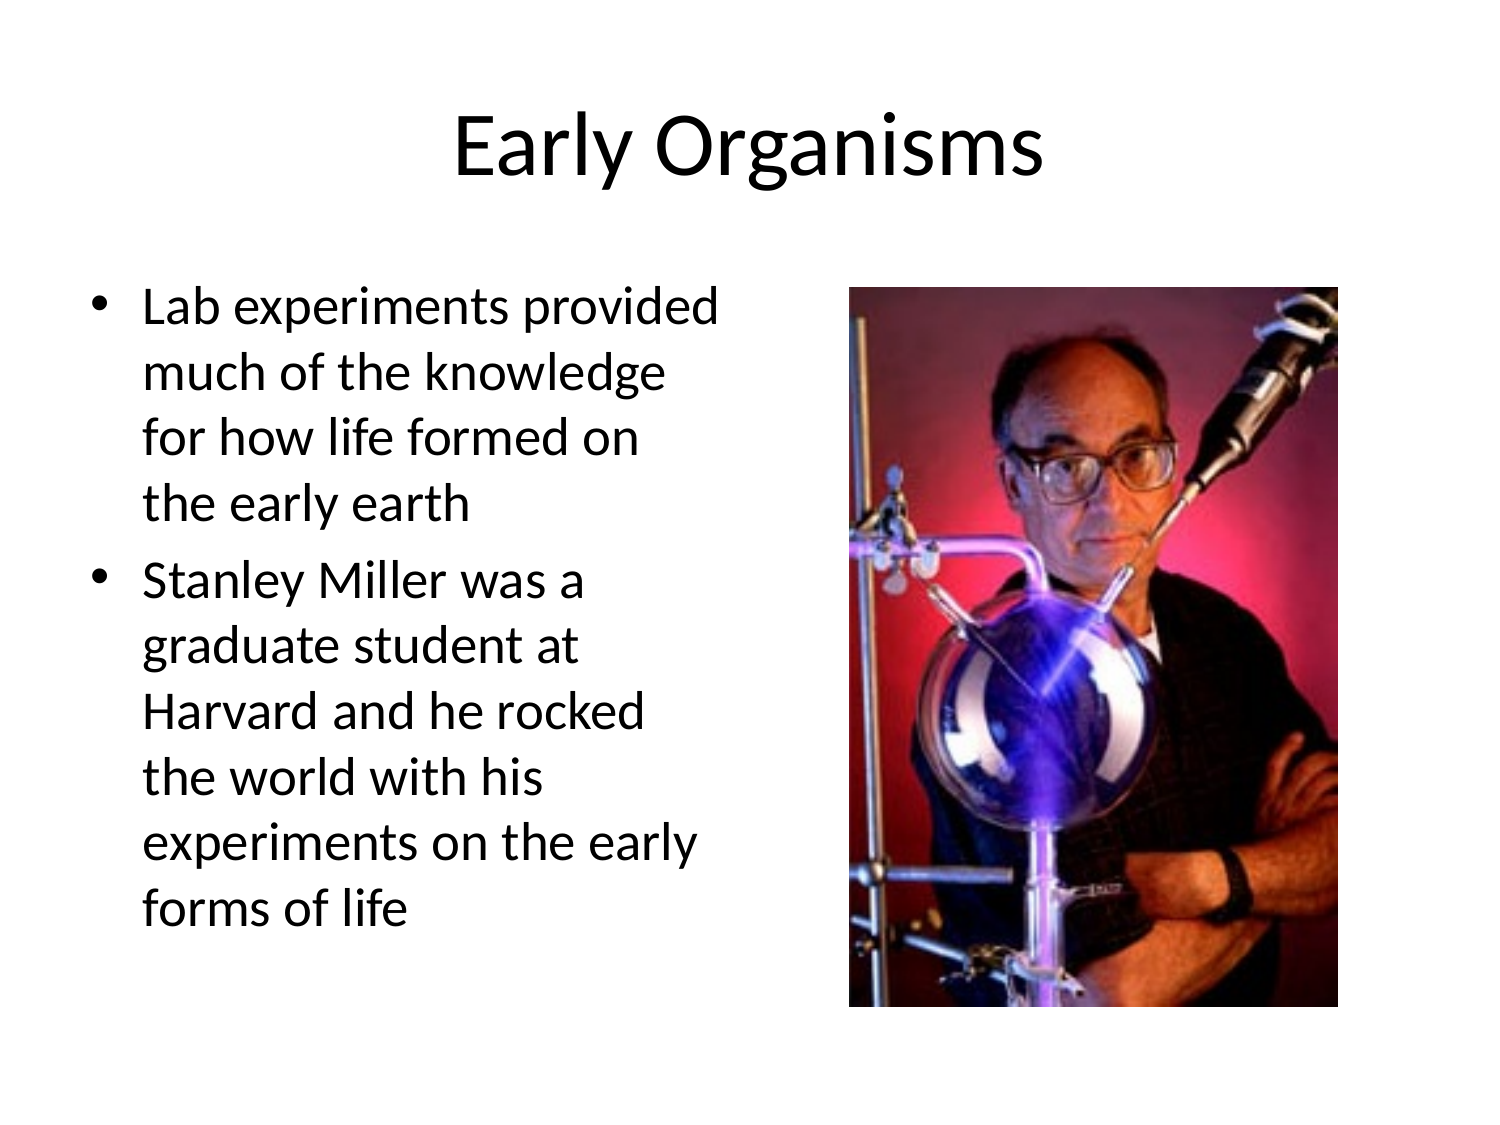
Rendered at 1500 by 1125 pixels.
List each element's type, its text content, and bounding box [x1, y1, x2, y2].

list Lab experiments provided much of the knowledge for how life formed on the early earth Stanley Miller was a graduate student at Harvard and he rocked the world with his experiments on the early forms of life [75, 262, 738, 1005]
title Early Organisms [75, 45, 1425, 233]
picture [849, 287, 1338, 1008]
